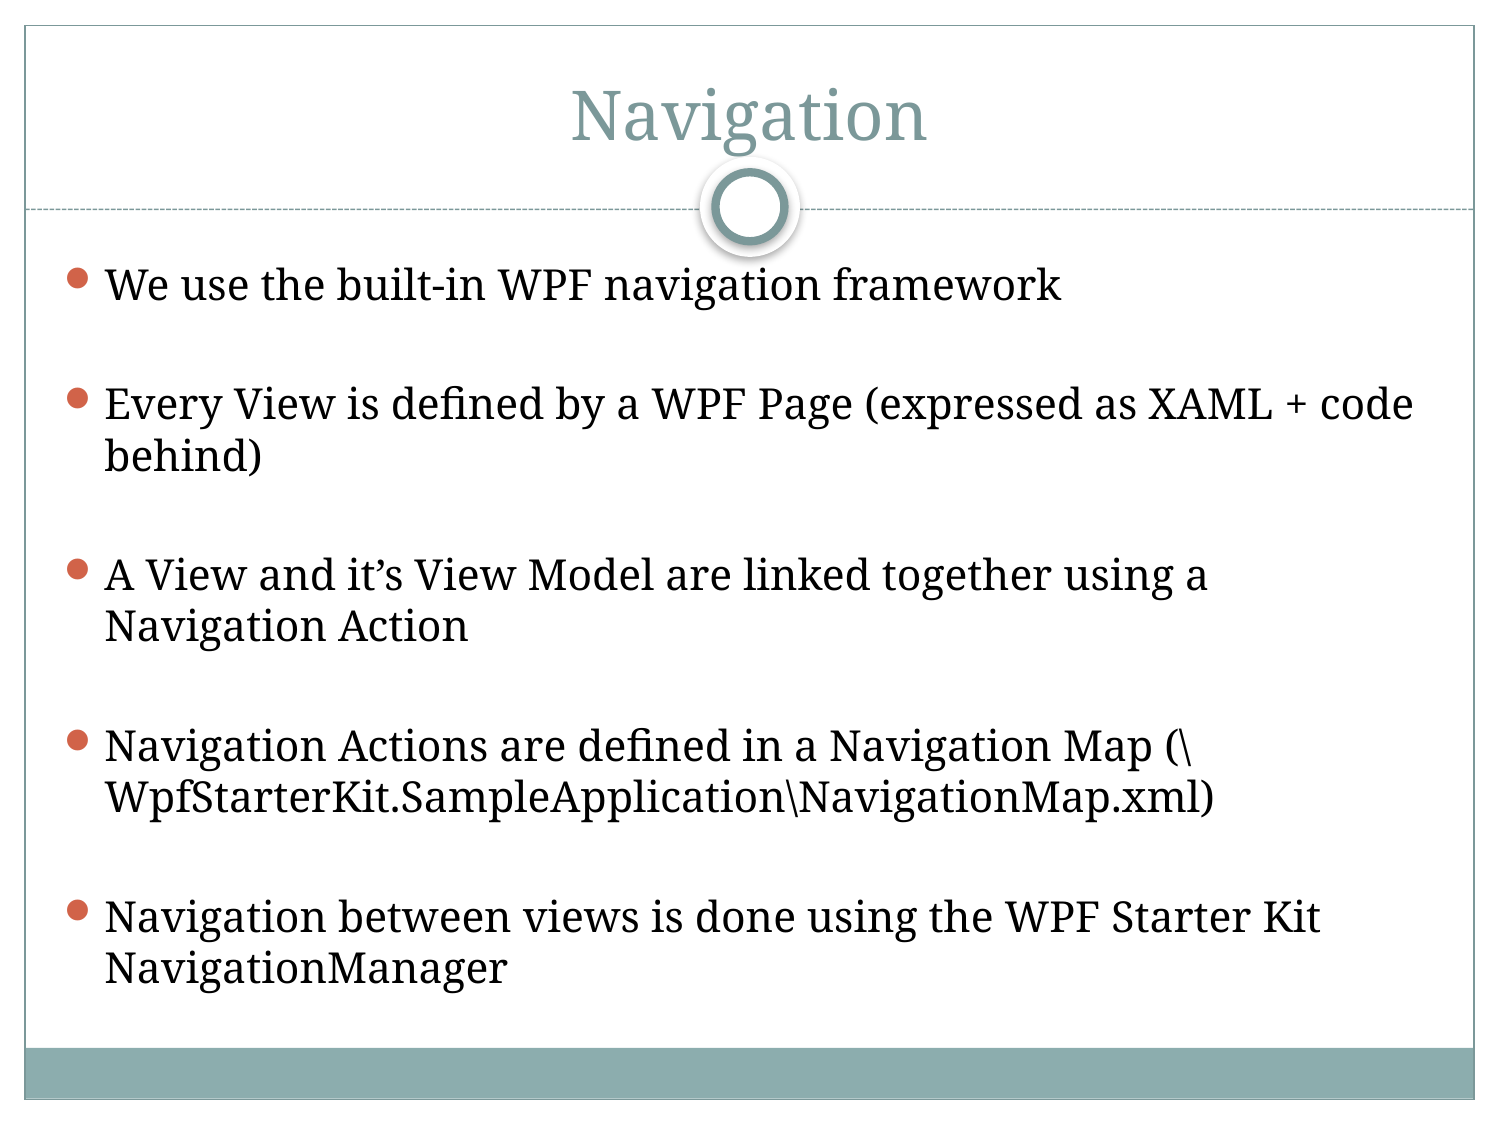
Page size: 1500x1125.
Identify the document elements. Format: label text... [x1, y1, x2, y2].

title Navigation [49, 37, 1450, 162]
list We use the built-in WPF navigation framework Every View is defined by a WPF Page (expressed as XAML + code behind) A View and it’s View Model are linked together using a Navigation Action Navigation Actions are defined in a Navigation Map (\WpfStarterKit.SampleApplication\NavigationMap.xml) Navigation between views is done using the WPF Starter Kit NavigationManager [49, 249, 1450, 1005]
